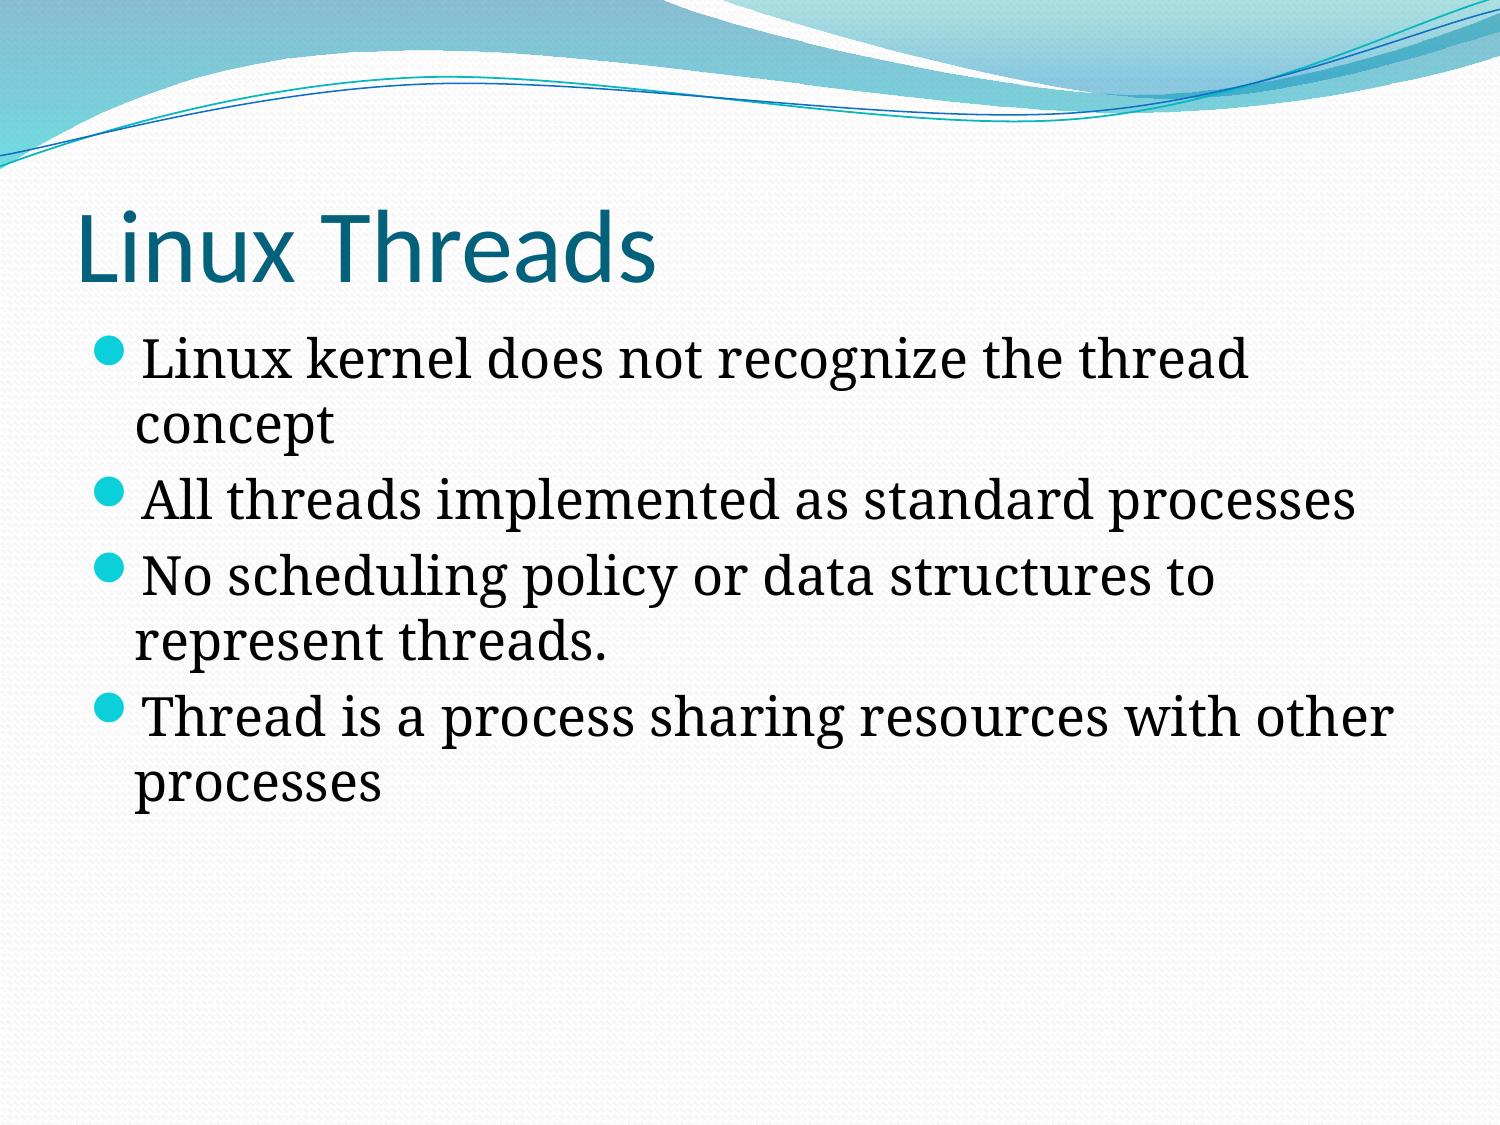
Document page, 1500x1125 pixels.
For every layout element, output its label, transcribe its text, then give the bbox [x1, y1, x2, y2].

title Linux Threads [75, 115, 1425, 303]
list Linux kernel does not recognize the thread concept All threads implemented as standard processes No scheduling policy or data structures to represent threads. Thread is a process sharing resources with other processes [75, 317, 1425, 1038]
